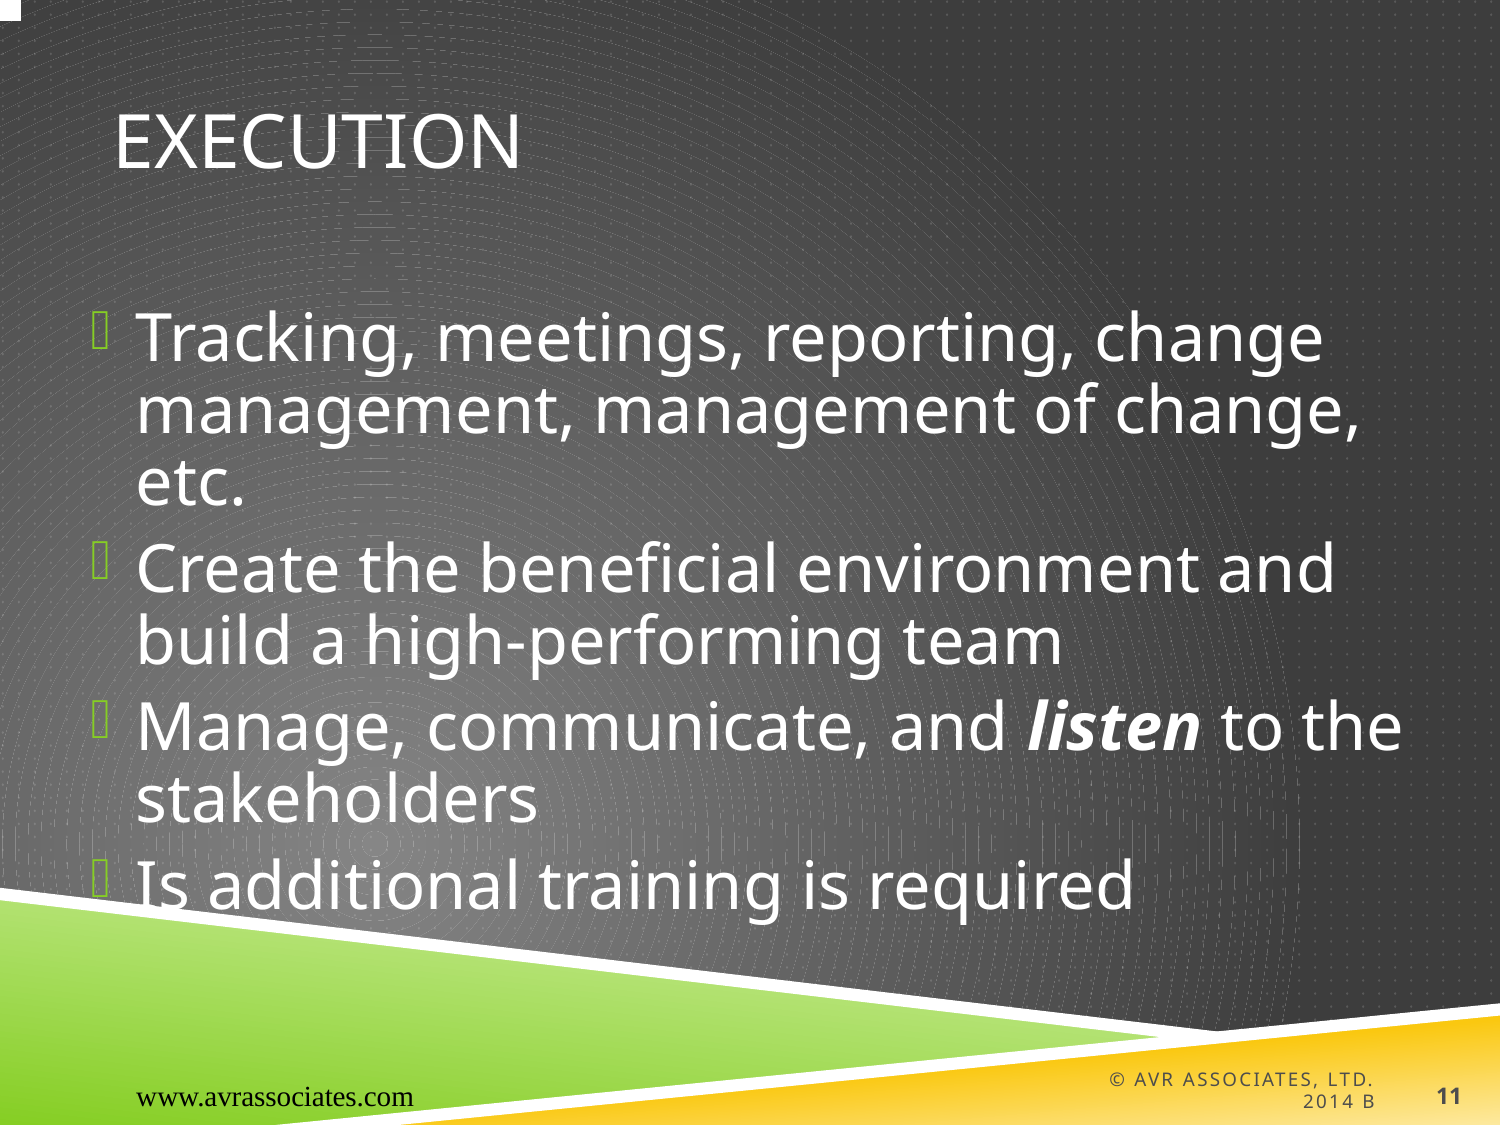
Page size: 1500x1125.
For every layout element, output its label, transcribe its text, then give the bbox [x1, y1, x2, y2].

slide_number © AVR Associates, Ltd. 2014 B [1050, 1052, 1375, 1113]
footer www.avrassociates.com [37, 1052, 513, 1113]
picture [0, 0, 22, 22]
slide_number 11 [1387, 1052, 1463, 1113]
title Execution [112, 45, 1388, 233]
list Tracking, meetings, reporting, change management, management of change, etc. Create the beneficial environment and build a high-performing team Manage, communicate, and listen to the stakeholders Is additional training is required [79, 296, 1436, 967]
